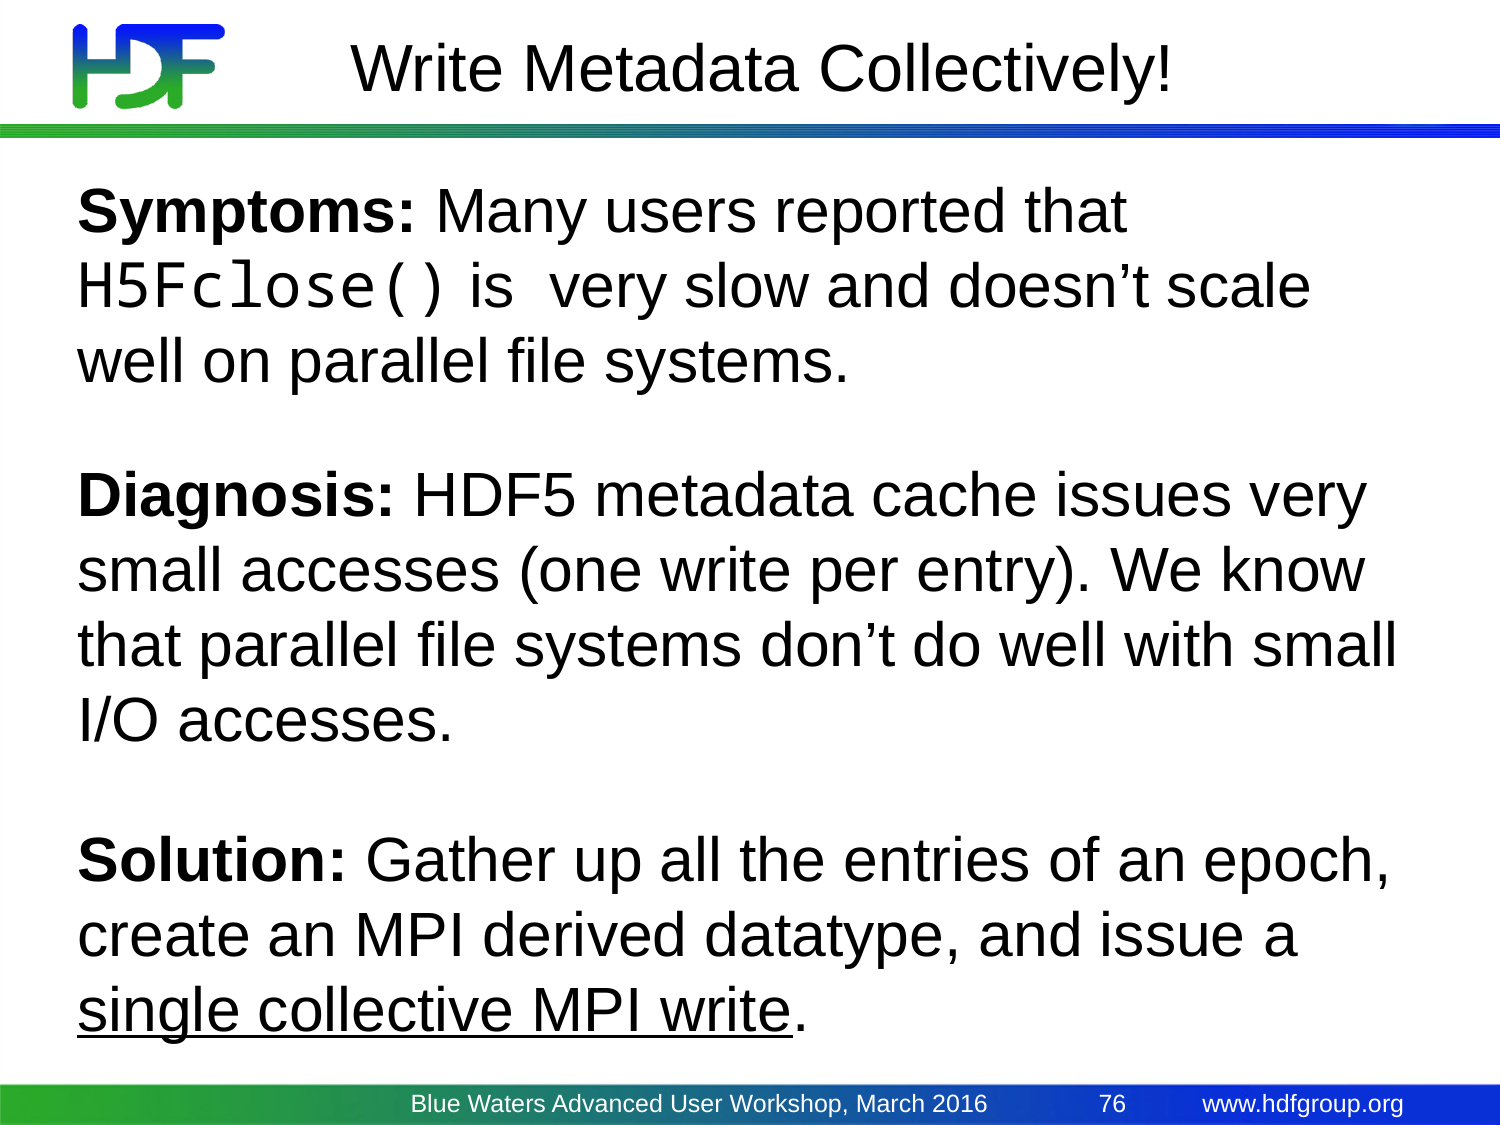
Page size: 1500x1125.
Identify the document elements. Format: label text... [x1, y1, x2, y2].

slide_number 76 [1049, 1087, 1176, 1125]
footer Blue Waters Advanced User Workshop, March 2016 [374, 1087, 1026, 1125]
list Symptoms: Many users reported that H5Fclose() is very slow and doesn’t scale well on parallel file systems. Diagnosis: HDF5 metadata cache issues very small accesses (one write per entry). We know that parallel file systems don’t do well with small I/O accesses. Solution: Gather up all the entries of an epoch, create an MPI derived datatype, and issue a single collective MPI write. [62, 162, 1450, 1063]
title Write Metadata Collectively! [187, 24, 1338, 113]
picture [0, 0, 1500, 1125]
